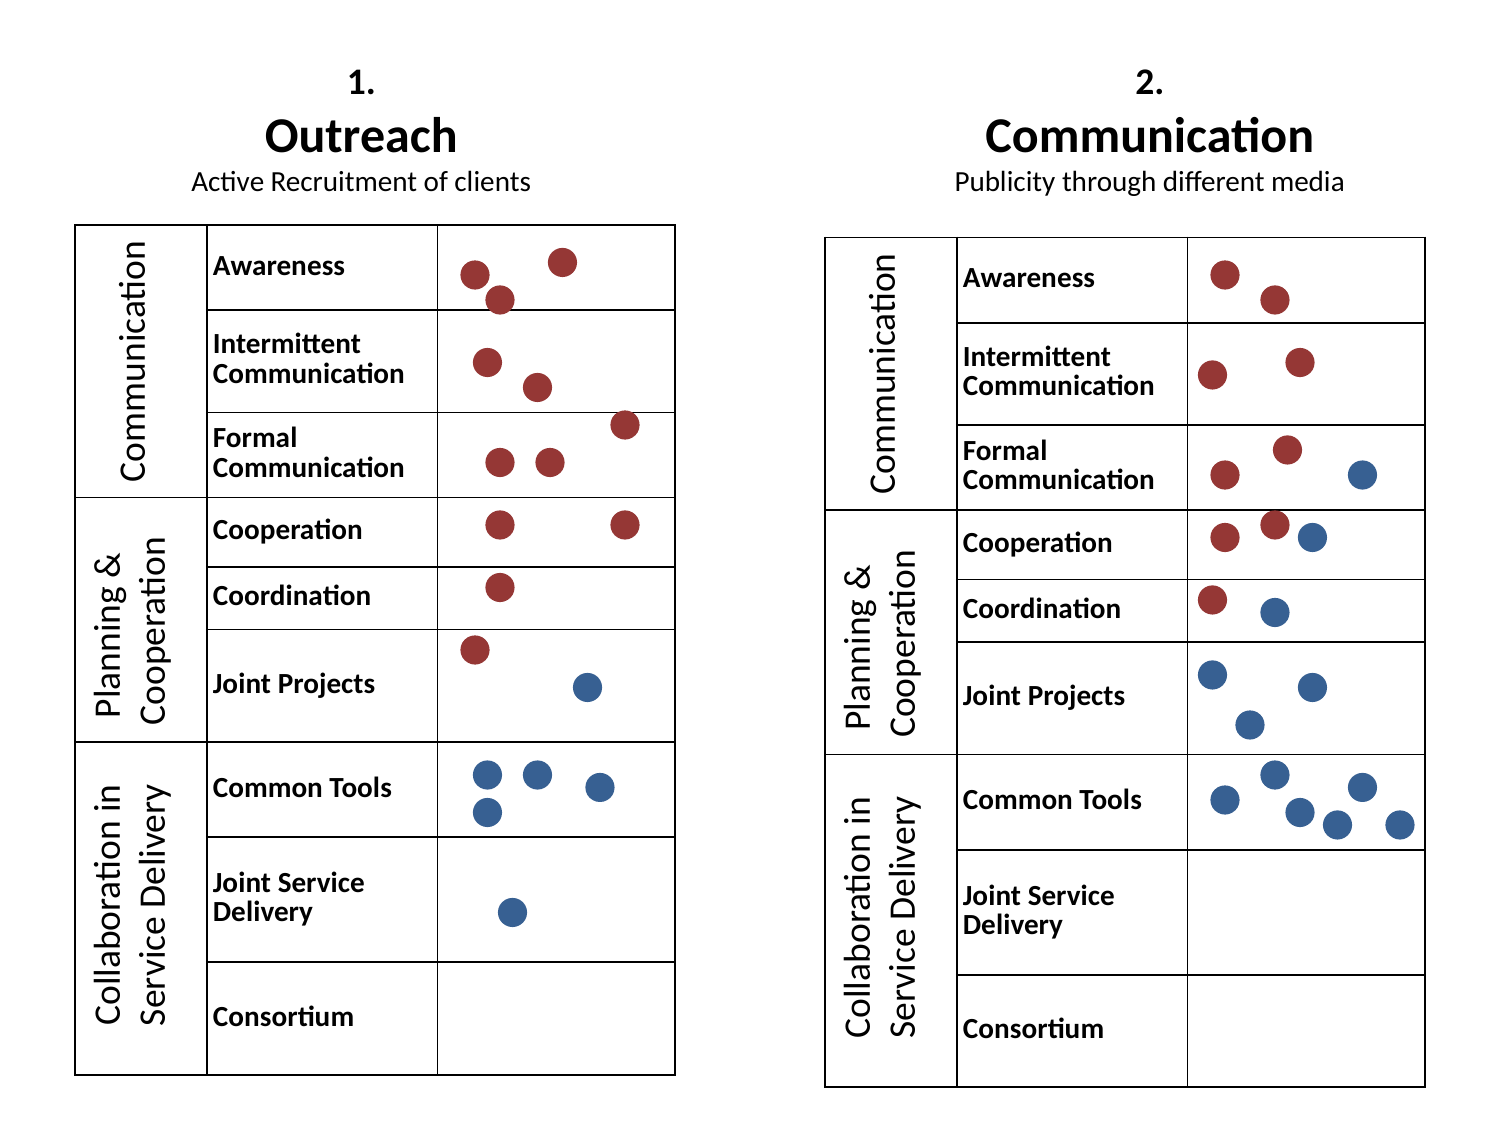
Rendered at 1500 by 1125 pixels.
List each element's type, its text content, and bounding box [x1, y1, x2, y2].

table_cell Joint Projects [958, 643, 1187, 754]
table_cell [438, 413, 674, 497]
text_box [1260, 510, 1290, 540]
table_cell Coordination [208, 568, 437, 629]
table_cell [438, 630, 674, 741]
text_box [547, 247, 578, 278]
table_header Awareness [958, 238, 1187, 322]
text_box [1385, 810, 1415, 840]
text_box [472, 347, 503, 378]
text_box [1210, 460, 1240, 490]
table_cell [1188, 851, 1424, 974]
table_cell [1188, 511, 1424, 579]
table_cell [201, 498, 206, 741]
text_box [460, 635, 490, 665]
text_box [824, 249, 947, 1048]
text_box [1235, 710, 1265, 740]
text_box [1260, 285, 1290, 315]
text_box [1285, 797, 1315, 828]
table_cell [1188, 324, 1424, 424]
text_box [610, 510, 640, 540]
table_cell [76, 743, 206, 1074]
table_cell Consortium [208, 963, 437, 1074]
text_box [485, 447, 515, 478]
text_box 2. Communication Publicity through different media [939, 49, 1360, 205]
text_box [1347, 772, 1378, 802]
table_cell [1188, 976, 1424, 1086]
table_header [1188, 238, 1424, 322]
text_box [1210, 260, 1240, 290]
text_box [485, 285, 515, 315]
table_cell Cooperation [958, 511, 1187, 579]
table_cell [438, 498, 674, 566]
text_box [1297, 522, 1328, 553]
table_cell Formal Communication [208, 413, 437, 497]
text_box [497, 897, 528, 928]
text_box [485, 510, 515, 540]
text_box [1322, 810, 1353, 840]
text_box [1297, 672, 1328, 703]
table_cell [438, 311, 674, 412]
table_header [438, 226, 674, 309]
table_cell Intermittent Communication [958, 324, 1187, 424]
text_box [1272, 435, 1303, 465]
text_box [485, 572, 515, 603]
table_header [76, 226, 206, 497]
text_box [472, 797, 503, 828]
text_box [1197, 660, 1228, 690]
table_cell Coordination [958, 580, 1187, 641]
text_box [522, 372, 553, 403]
table_cell Intermittent Communication [208, 311, 437, 412]
text_box [522, 760, 553, 790]
text_box [1260, 760, 1290, 790]
table_cell [1188, 755, 1424, 849]
text_box [460, 260, 490, 290]
text_box [1285, 347, 1315, 378]
table_header [826, 238, 956, 509]
text_box [572, 672, 603, 703]
table_cell Joint Service Delivery [958, 851, 1187, 974]
table_cell Formal Communication [958, 426, 1187, 509]
text_box [1210, 522, 1240, 553]
table_cell [438, 568, 674, 629]
table_cell [438, 838, 674, 961]
table_cell Common Tools [208, 743, 437, 836]
table_cell [951, 511, 956, 754]
text_box [1260, 597, 1290, 628]
table_cell [1188, 580, 1424, 641]
text_box [1197, 360, 1228, 390]
table_cell [438, 963, 674, 1074]
text_box [1197, 585, 1228, 615]
table_cell Joint Service Delivery [208, 838, 437, 961]
text_box [472, 760, 503, 790]
table_cell [438, 743, 674, 836]
table_cell Cooperation [208, 498, 437, 566]
table_cell Joint Projects [208, 630, 437, 741]
table_cell Common Tools [958, 755, 1187, 849]
text_box [1347, 460, 1378, 490]
table_cell [826, 755, 956, 1086]
table_cell [1188, 643, 1424, 754]
table_header Awareness [208, 226, 437, 309]
text_box 1. Outreach Active Recruitment of clients [176, 49, 547, 205]
text_box [1210, 785, 1240, 815]
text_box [74, 237, 197, 1036]
text_box [585, 772, 615, 802]
table_cell Consortium [958, 976, 1187, 1086]
text_box [535, 447, 565, 478]
text_box [610, 410, 640, 440]
table_cell [1188, 426, 1424, 509]
